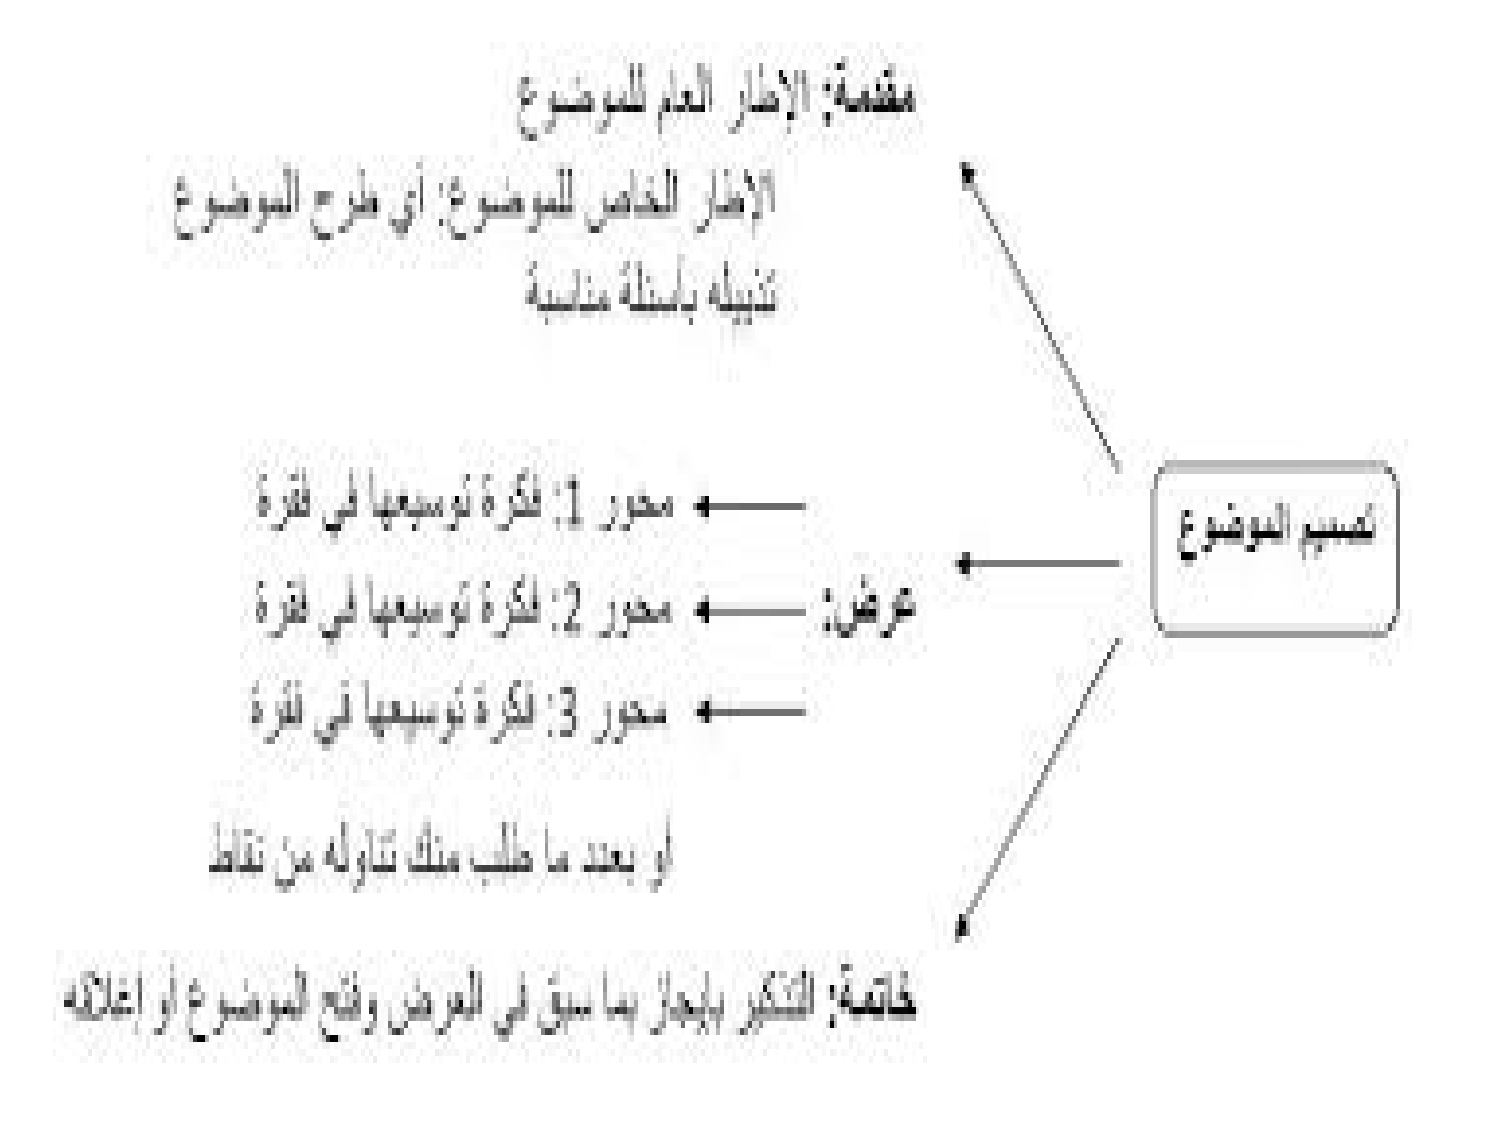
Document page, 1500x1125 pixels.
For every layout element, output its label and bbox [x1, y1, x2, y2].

list [52, 42, 1412, 1071]
